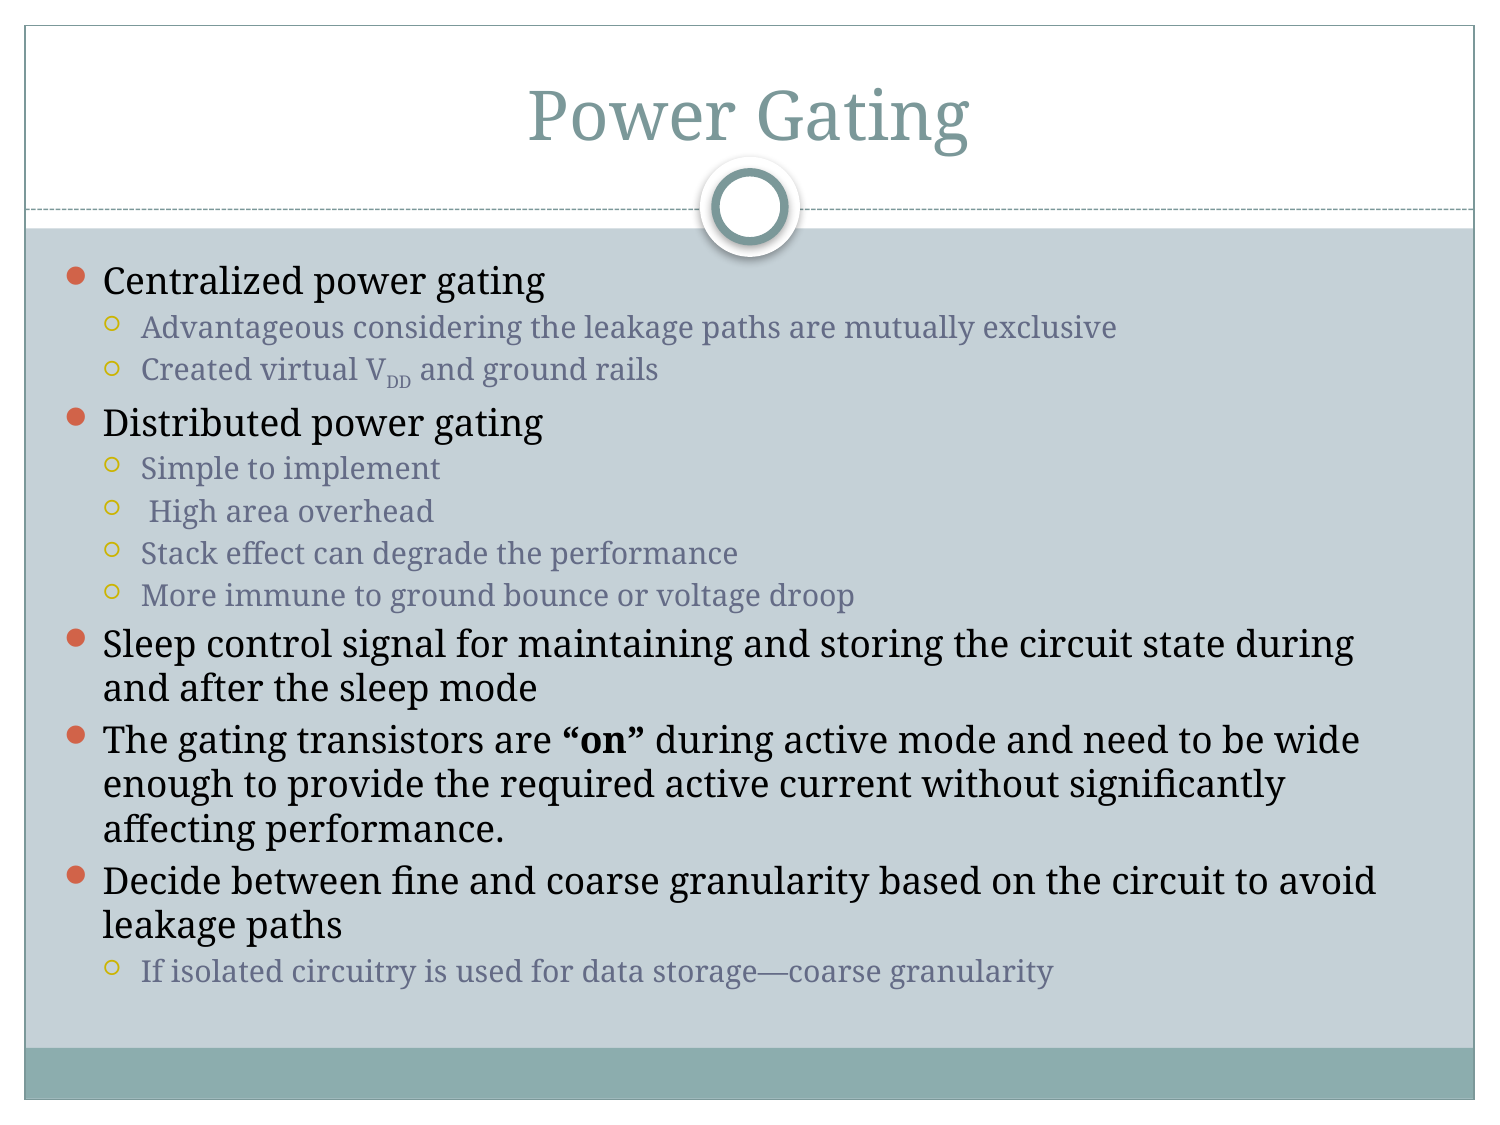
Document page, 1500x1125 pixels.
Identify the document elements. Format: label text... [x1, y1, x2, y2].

list Centralized power gating Advantageous considering the leakage paths are mutually exclusive Created virtual VDD and ground rails Distributed power gating Simple to implement High area overhead Stack effect can degrade the performance More immune to ground bounce or voltage droop Sleep control signal for maintaining and storing the circuit state during and after the sleep mode The gating transistors are “on” during active mode and need to be wide enough to provide the required active current without significantly affecting performance. Decide between fine and coarse granularity based on the circuit to avoid leakage paths If isolated circuitry is used for data storage—coarse granularity [49, 250, 1445, 1001]
title Power Gating [49, 37, 1450, 162]
